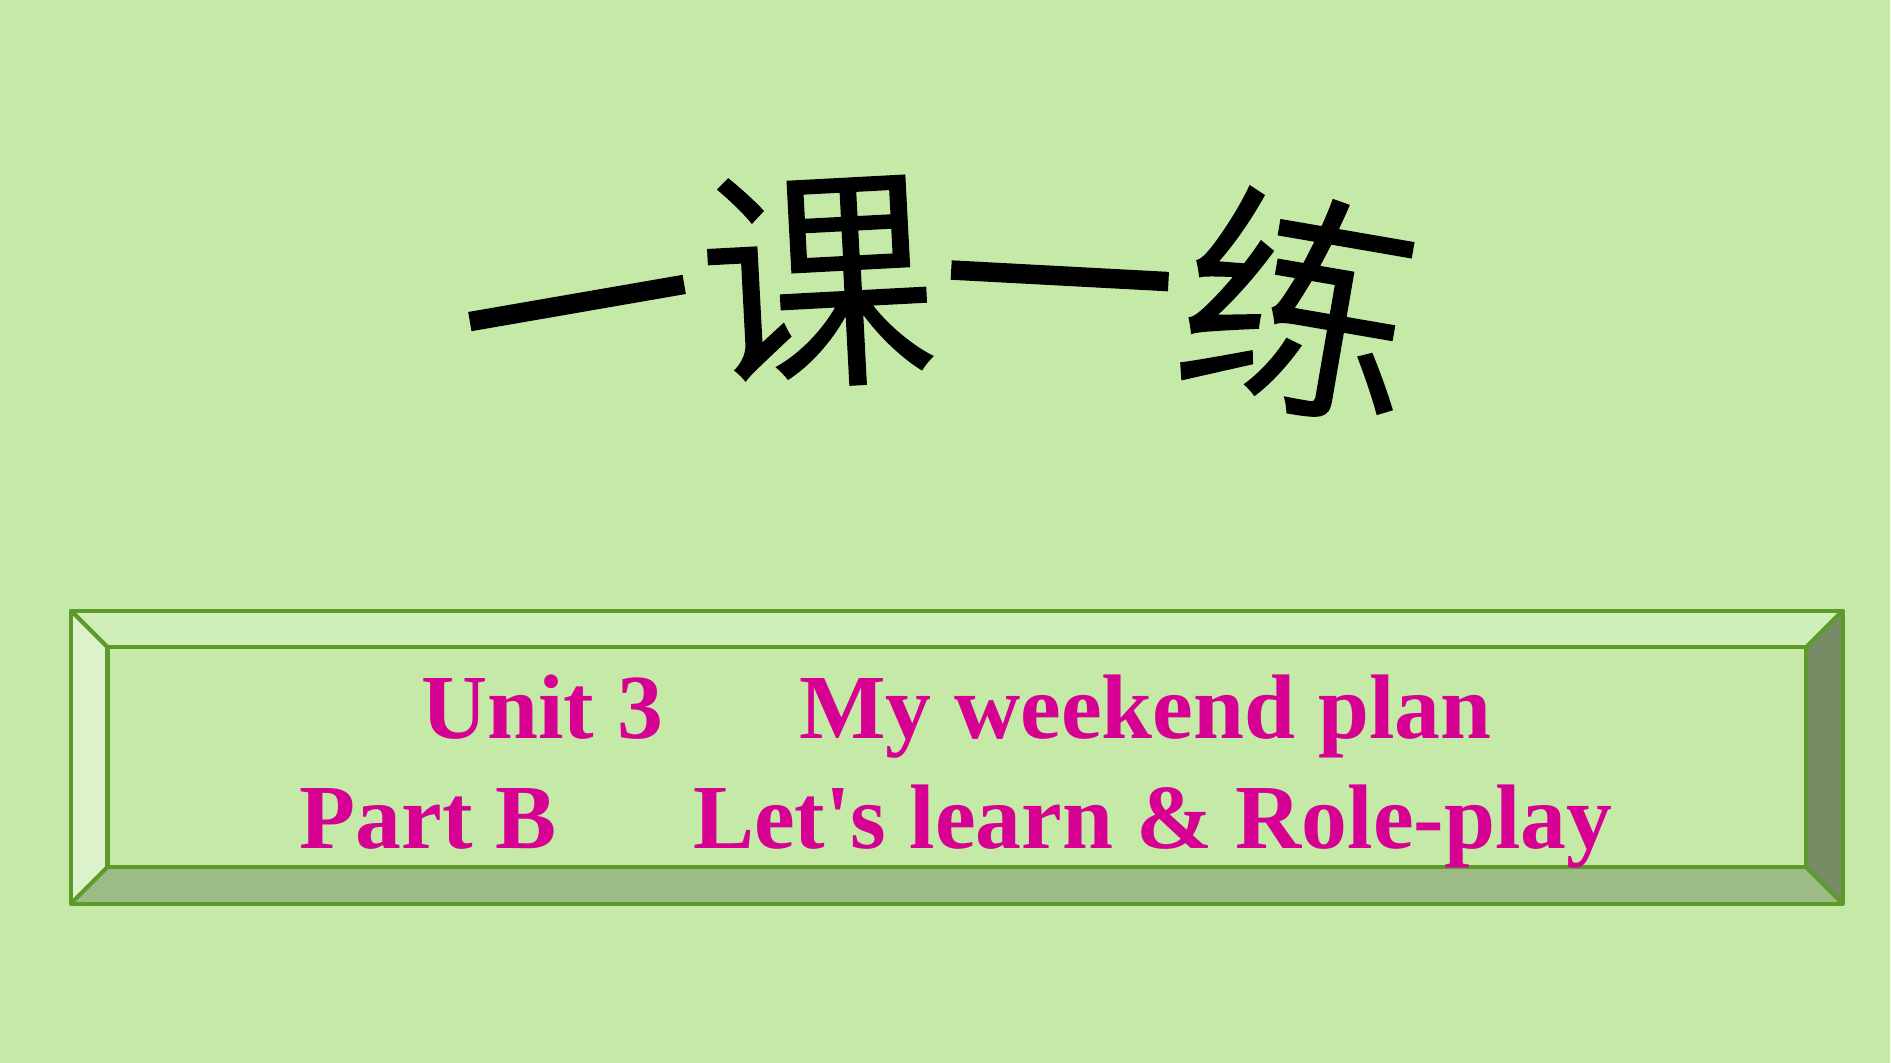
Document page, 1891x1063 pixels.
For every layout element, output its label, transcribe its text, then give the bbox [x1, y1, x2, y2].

text_box Unit 3 My weekend plan Part B Let's learn & Role-play [69, 609, 1845, 906]
